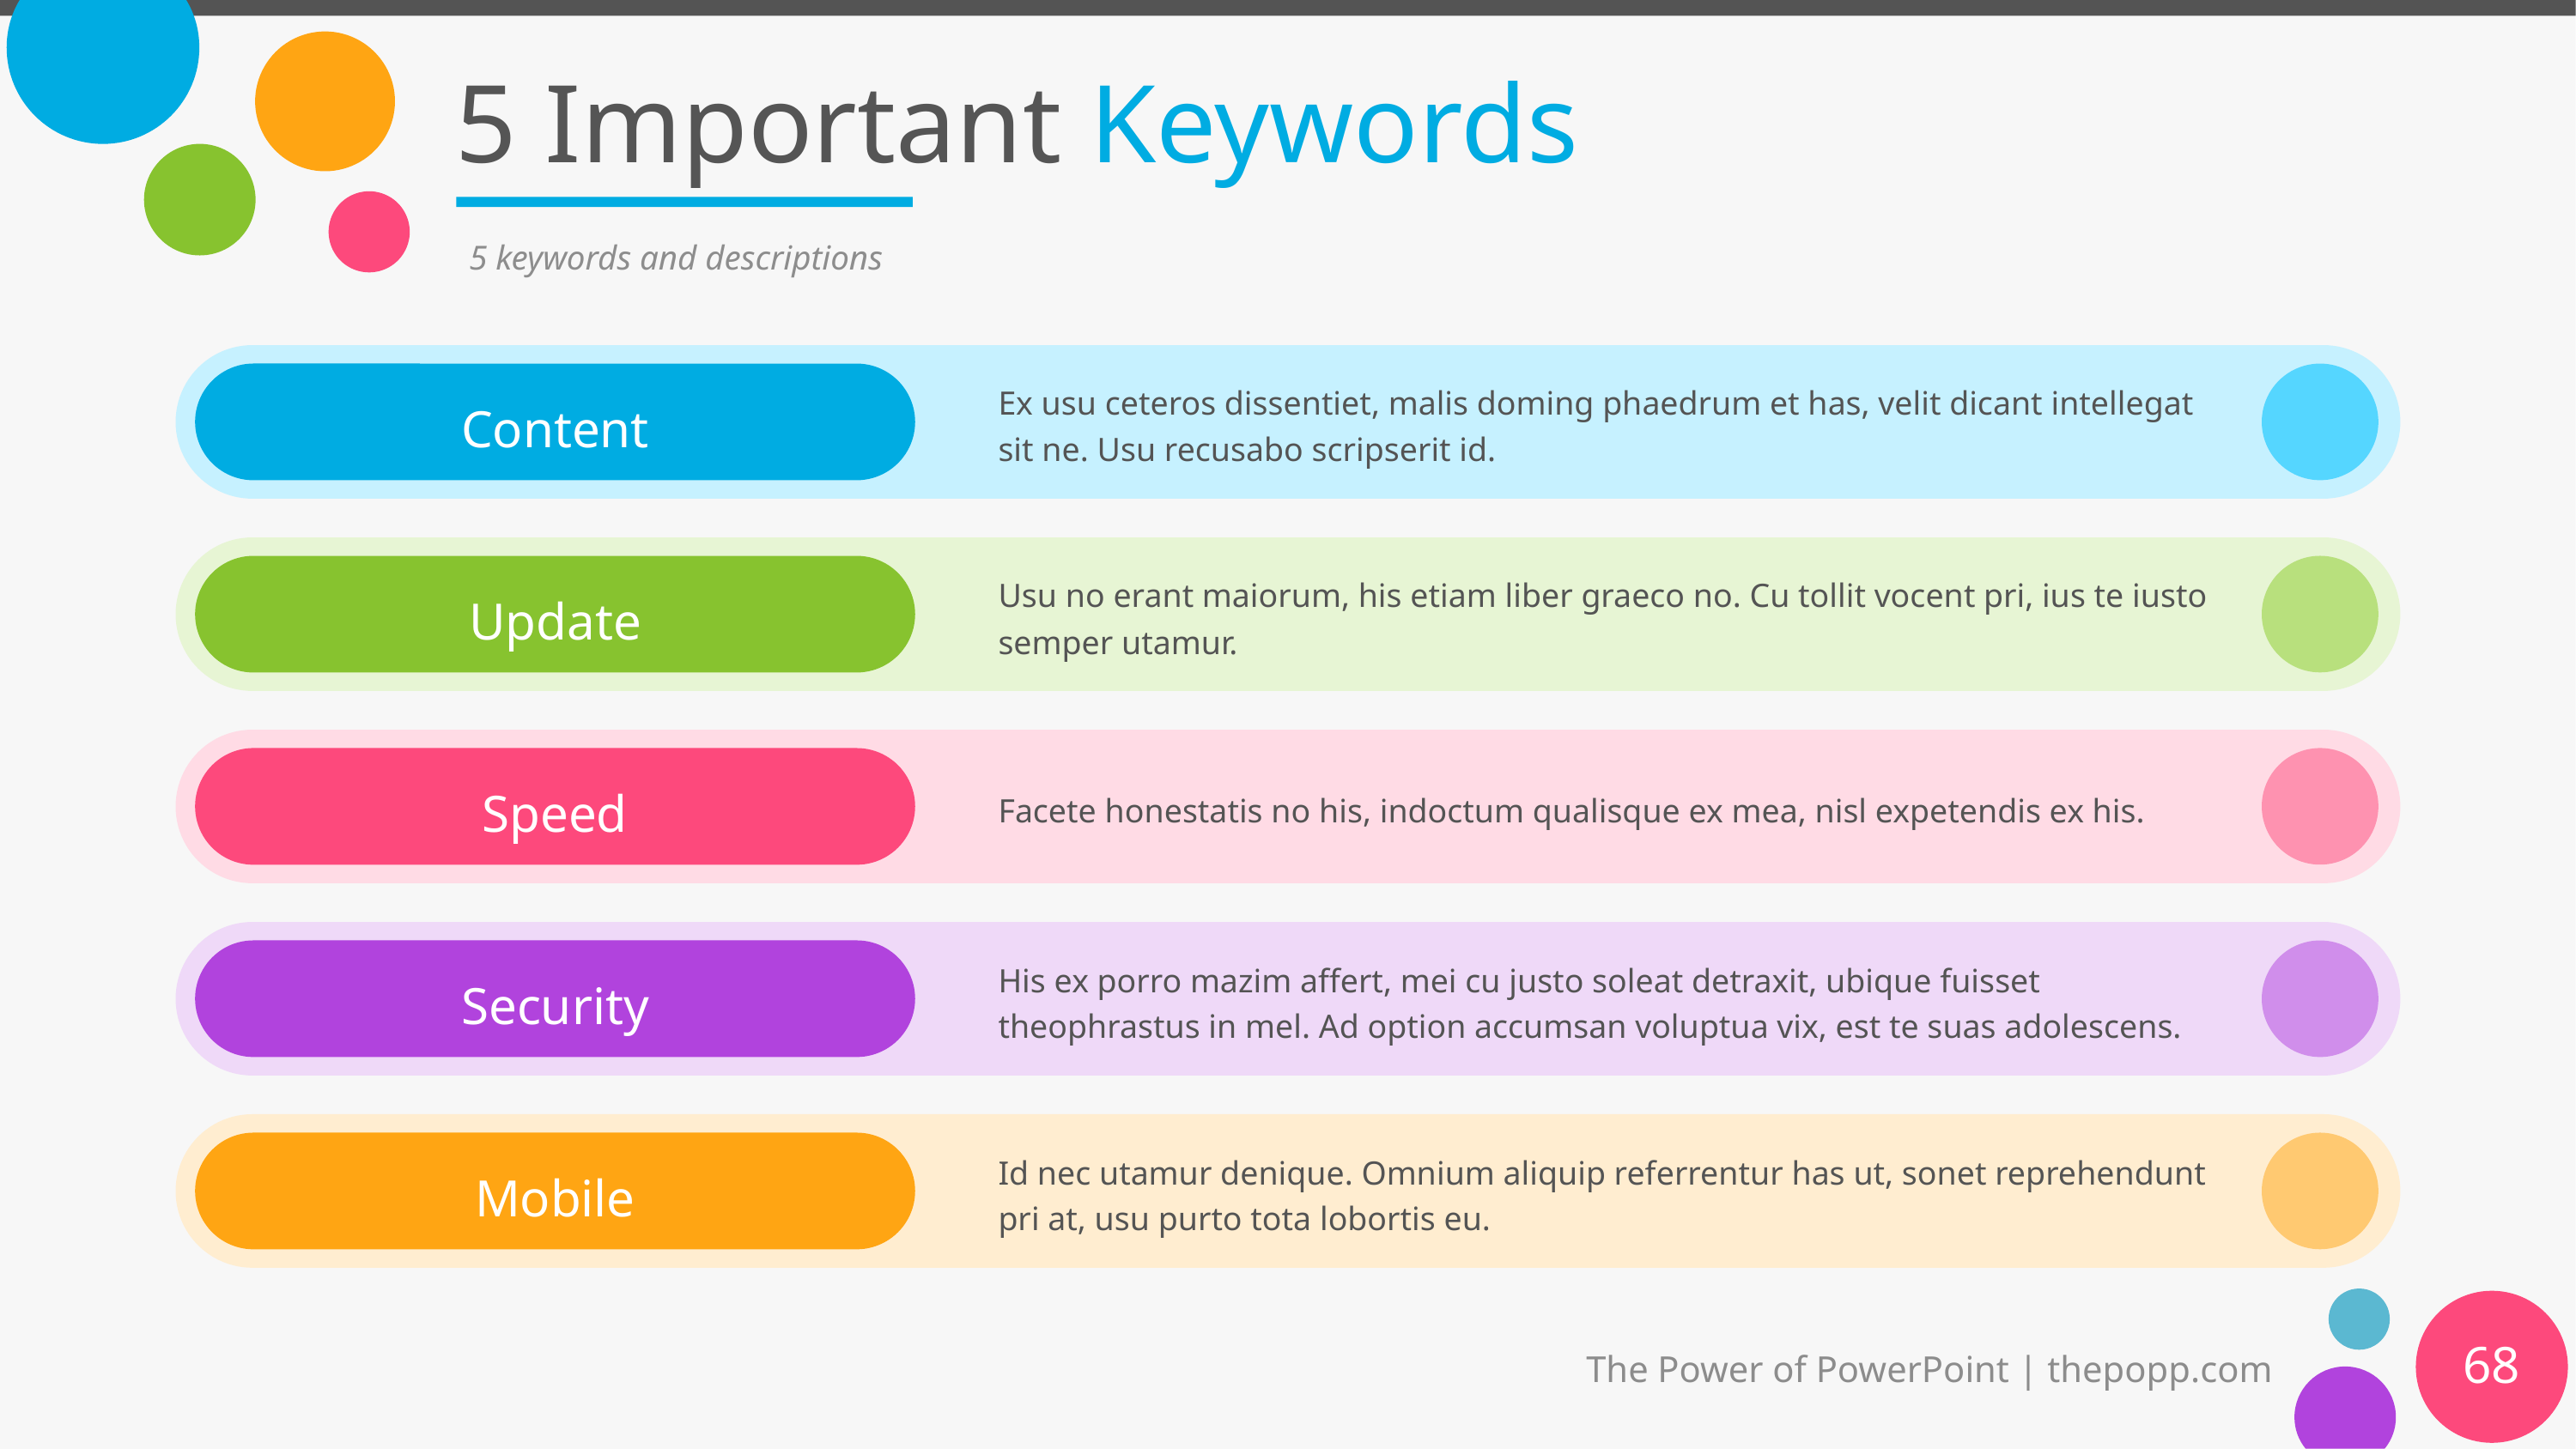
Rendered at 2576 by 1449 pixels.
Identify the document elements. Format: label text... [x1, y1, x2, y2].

list Id nec utamur denique. Omnium aliquip referrentur has ut, sonet reprehendunt pri at, usu purto tota lobortis eu. [975, 1114, 2243, 1267]
list Mobile [236, 1152, 874, 1230]
slide_number 68 [2415, 1328, 2568, 1406]
list Speed [236, 767, 874, 846]
list Usu no erant maiorum, his etiam liber graeco no. Cu tollit vocent pri, ius te iusto semper utamur. [975, 538, 2243, 690]
title 5 Important Keywords [433, 34, 2454, 204]
footer The Power of PowerPoint | thepopp.com [1479, 1332, 2296, 1410]
list 5 keywords and descriptions [446, 217, 2465, 288]
list Ex usu ceteros dissentiet, malis doming phaedrum et has, velit dicant intellegat sit ne. Usu recusabo scripserit id. [975, 346, 2243, 498]
list Content [236, 383, 874, 461]
list Update [236, 575, 874, 653]
list His ex porro mazim affert, mei cu justo soleat detraxit, ubique fuisset theophrastus in mel. Ad option accumsan voluptua vix, est te suas adolescens. [975, 922, 2243, 1075]
list Facete honestatis no his, indoctum qualisque ex mea, nisl expetendis ex his. [975, 730, 2243, 882]
list Security [236, 960, 874, 1038]
